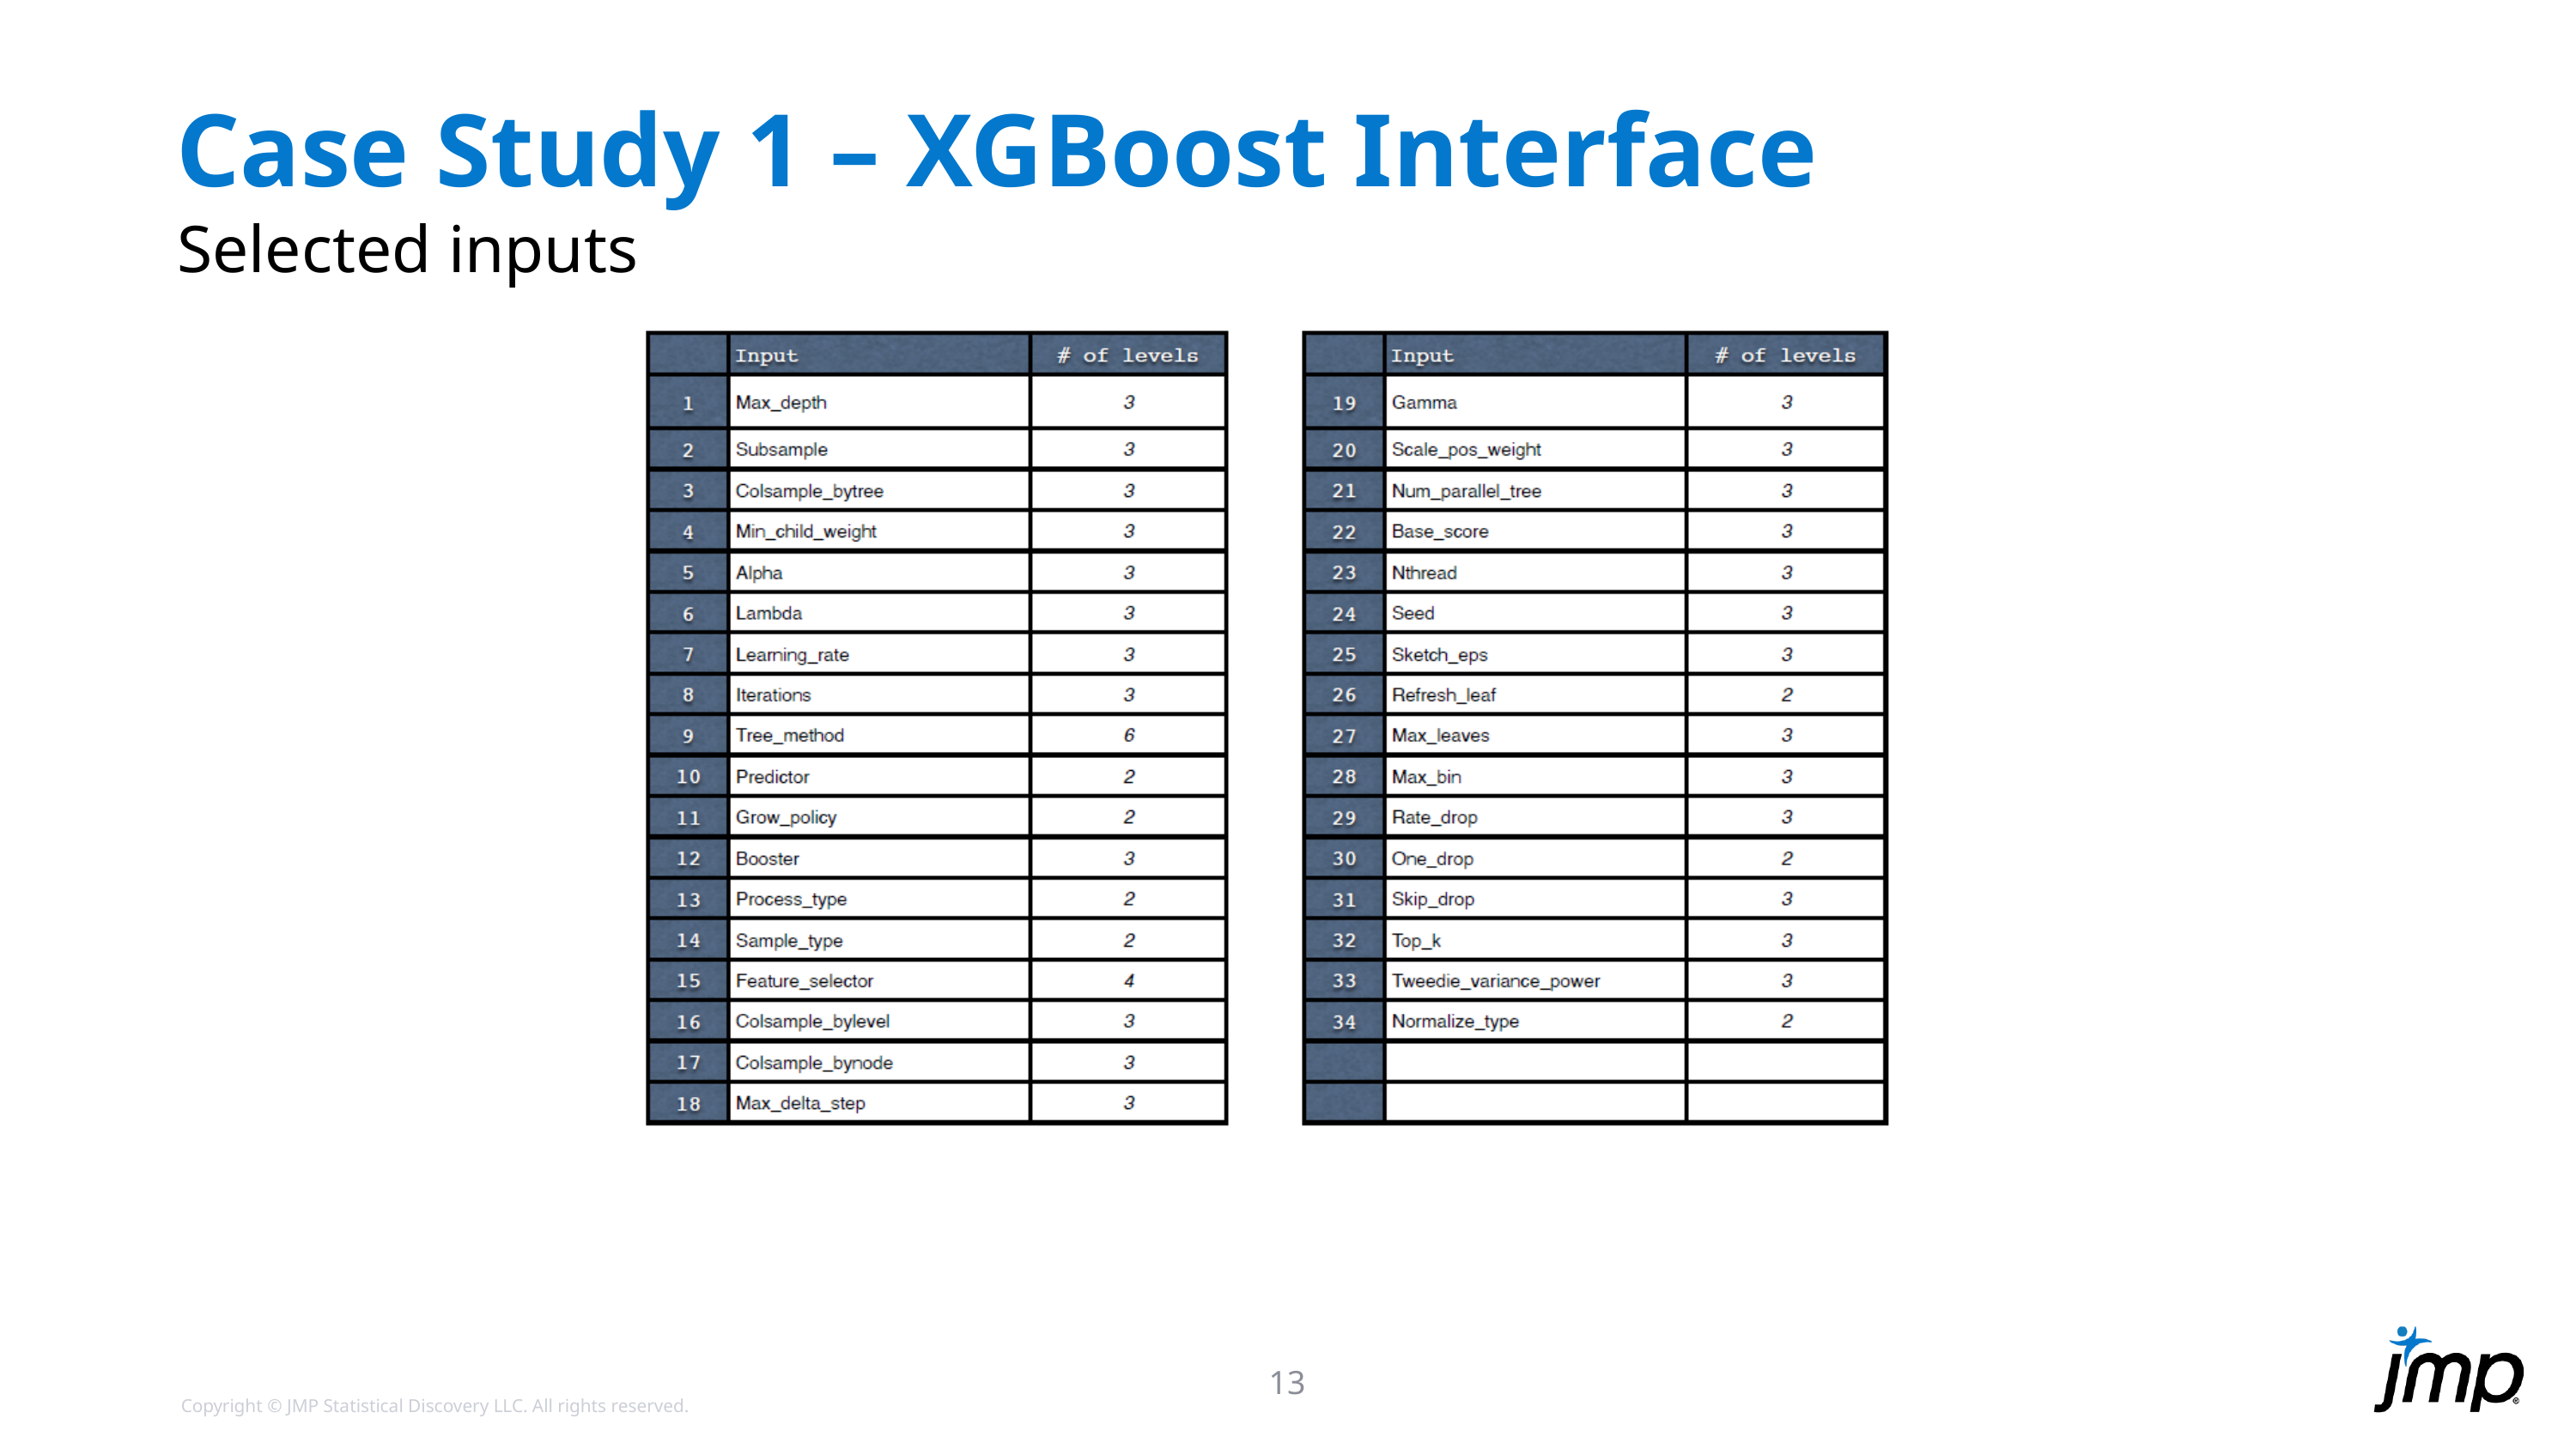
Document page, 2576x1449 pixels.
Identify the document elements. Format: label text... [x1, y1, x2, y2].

title Case Study 1 – XGBoost Interface [176, 100, 2398, 209]
list Selected inputs [177, 220, 2399, 298]
picture [2370, 1322, 2526, 1416]
slide_number 13 [997, 1345, 1577, 1423]
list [611, 306, 1918, 1161]
